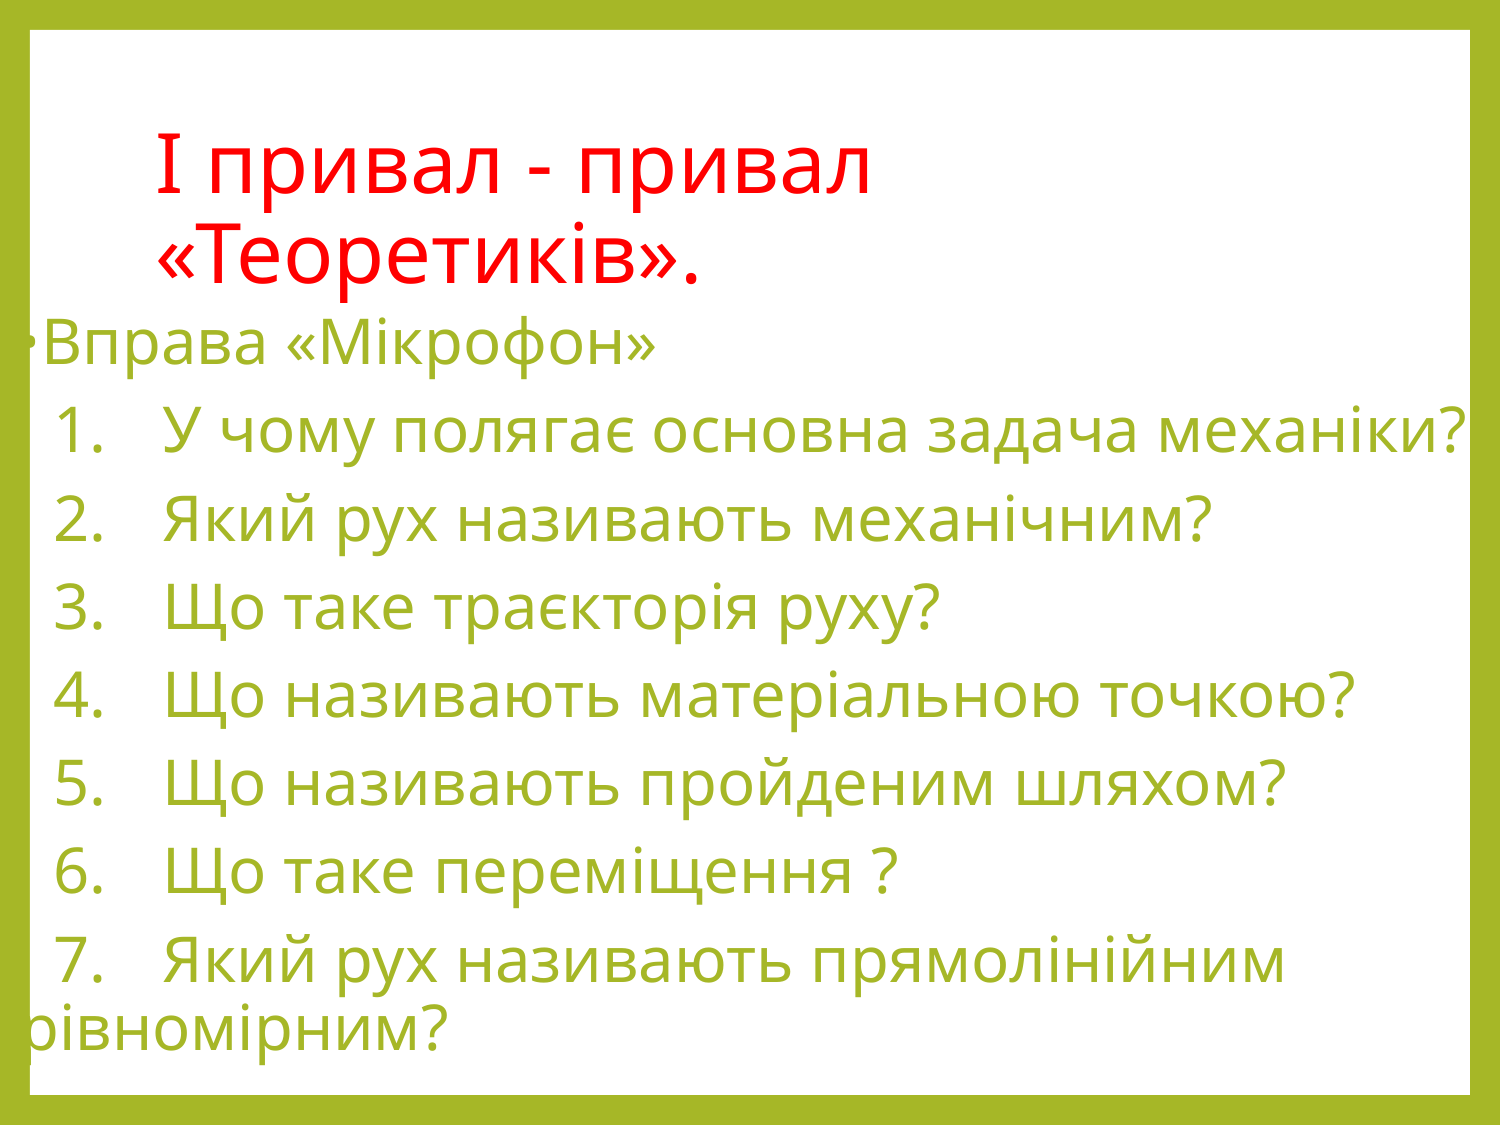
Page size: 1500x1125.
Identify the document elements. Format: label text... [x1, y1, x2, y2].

title І привал - привал «Теоретиків». [140, 99, 1356, 302]
list Вправа «Мікрофон» 1. У чому полягає основна задача механіки? 2. Який рух називають механічним? 3. Що таке траєкторія руху? 4. Що називають матеріальною точкою? 5. Що називають пройденим шляхом? 6. Що таке переміщення ? 7. Який рух називають прямолінійним рівномірним? [0, 302, 1500, 1125]
